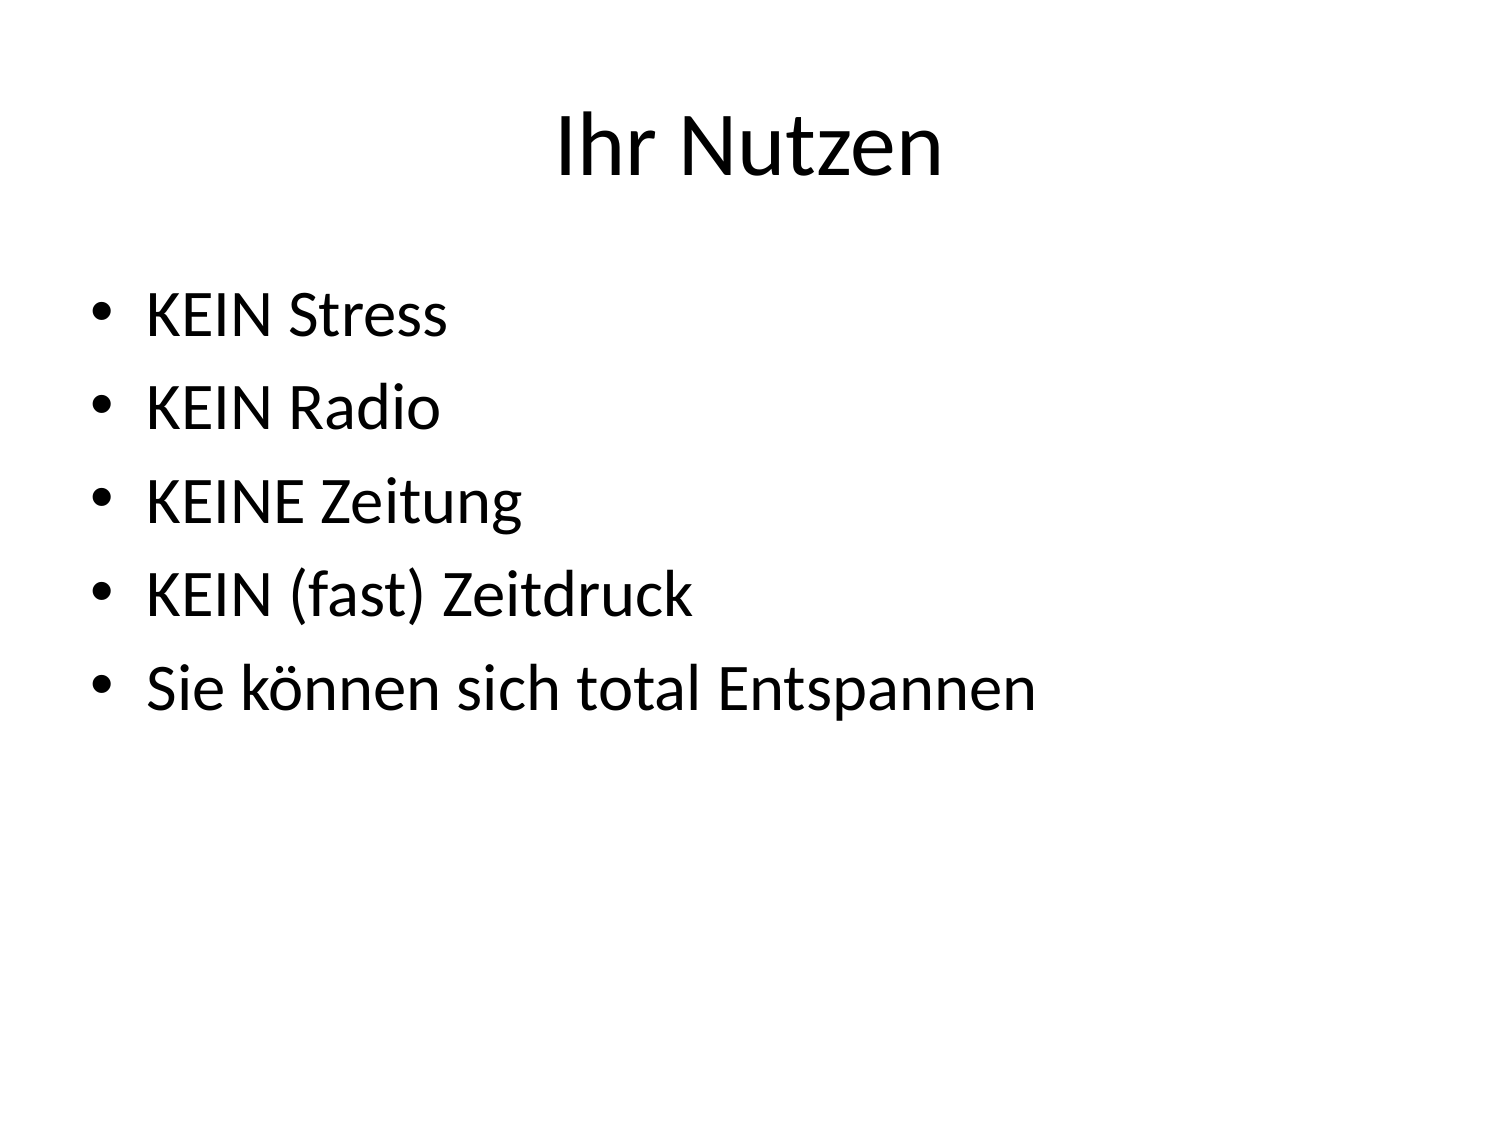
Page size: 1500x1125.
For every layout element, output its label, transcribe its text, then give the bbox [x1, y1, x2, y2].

list KEIN Stress KEIN Radio KEINE Zeitung KEIN (fast) Zeitdruck Sie können sich total Entspannen [75, 262, 1425, 1005]
title Ihr Nutzen [75, 45, 1425, 233]
